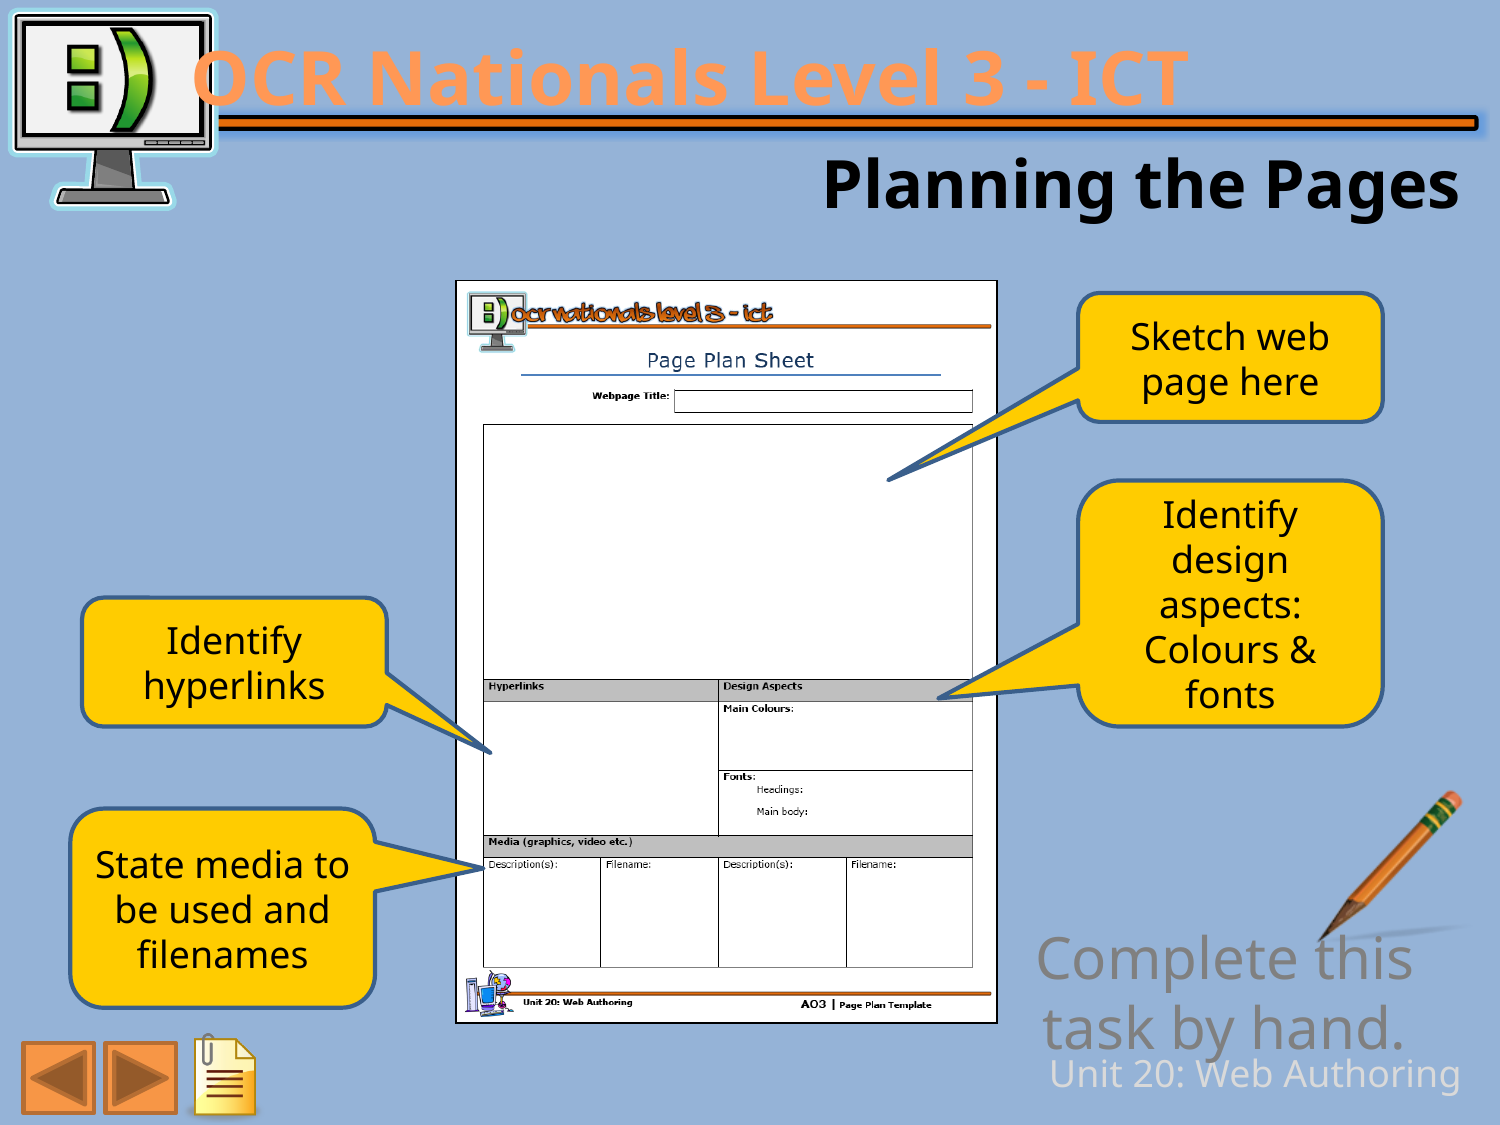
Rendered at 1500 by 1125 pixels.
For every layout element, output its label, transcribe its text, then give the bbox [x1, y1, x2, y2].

text_box Complete this task by hand. [972, 913, 1477, 1069]
text_box State media to be used and filenames [68, 806, 451, 1010]
picture [1288, 761, 1500, 973]
text_box Sketch web page here [1002, 290, 1385, 435]
picture [456, 280, 997, 1023]
text_box Identify design aspects: Colours & fonts [1002, 478, 1385, 729]
picture [175, 1028, 270, 1124]
title Planning the Pages [187, 117, 1477, 247]
picture [48, 21, 172, 139]
text_box Identify hyperlinks [79, 595, 451, 738]
